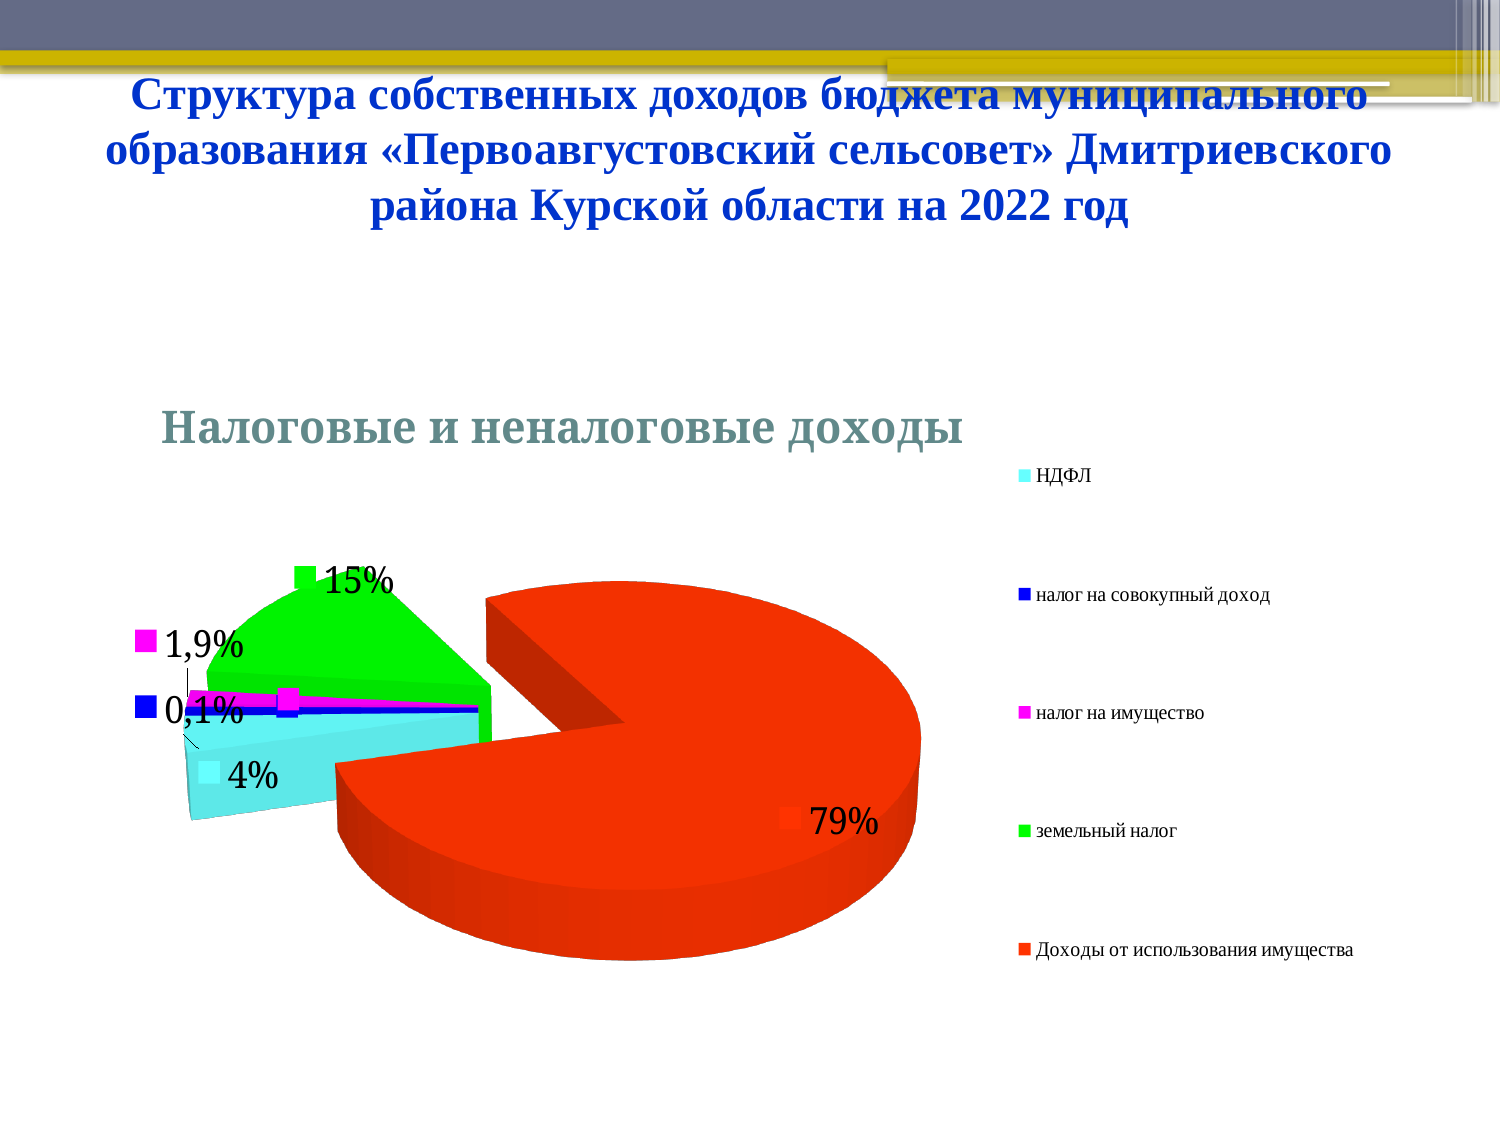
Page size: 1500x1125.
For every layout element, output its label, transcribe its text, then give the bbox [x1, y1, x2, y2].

title Структура собственных доходов бюджета муниципального образования «Первоавгустовский сельсовет» Дмитриевского района Курской области на 2022 год [75, 35, 1425, 258]
chart [74, 368, 1426, 1079]
